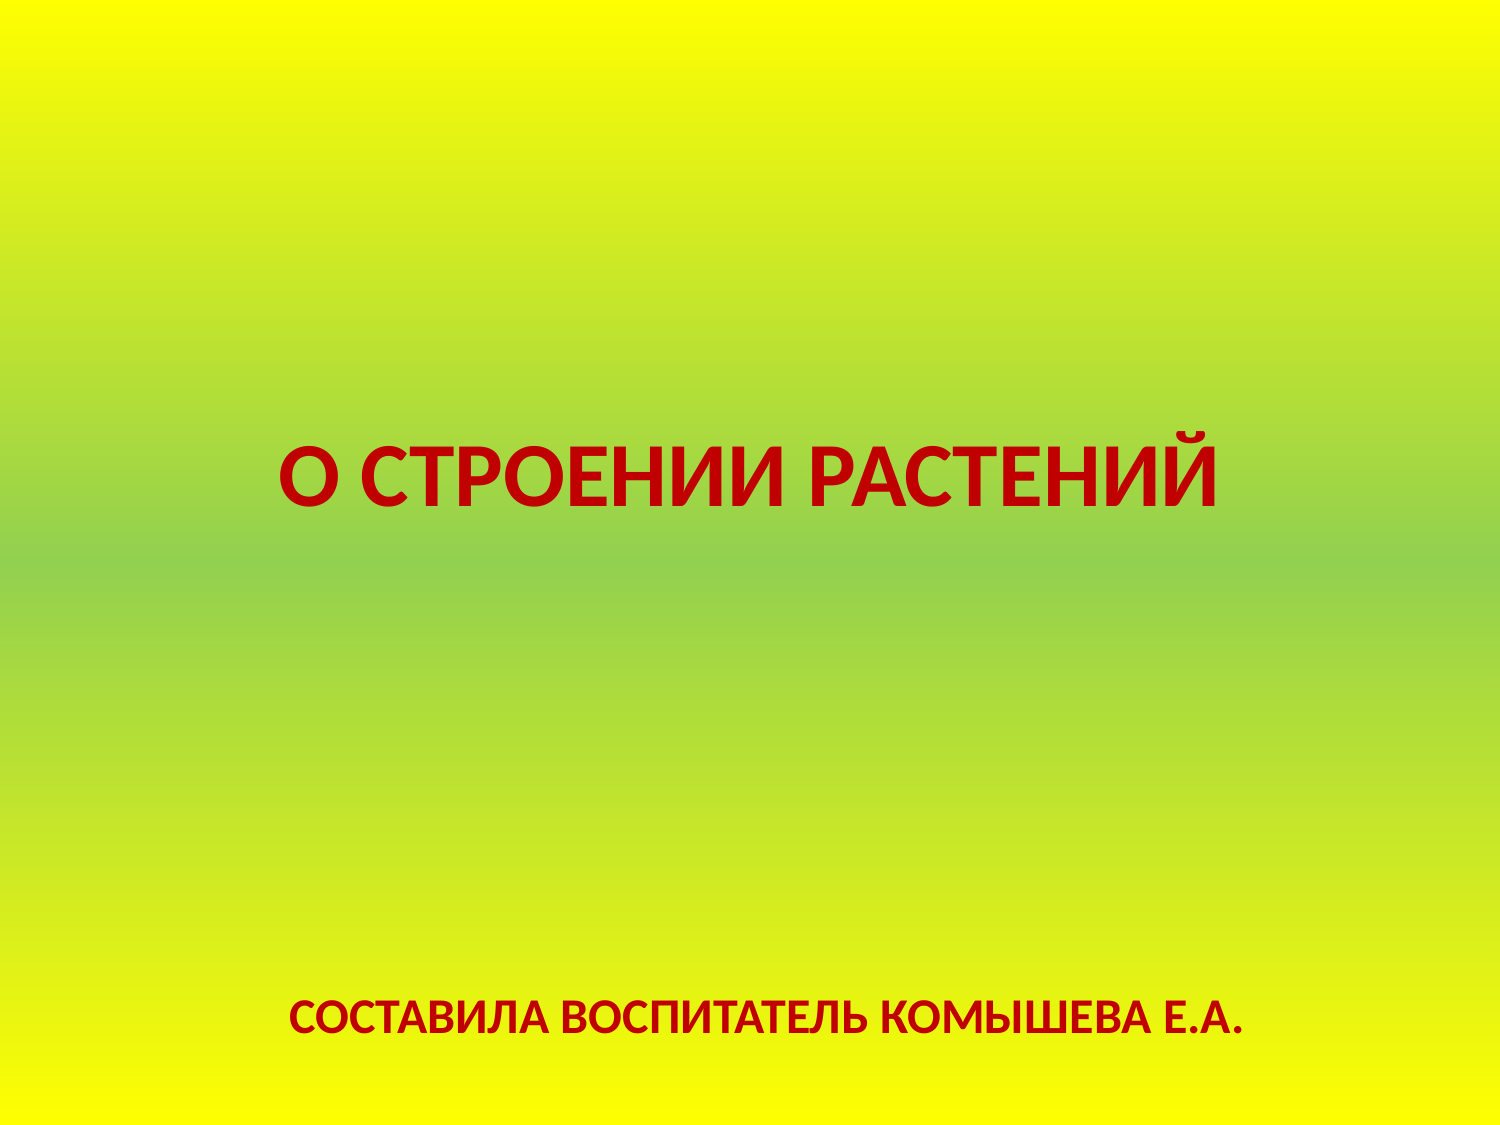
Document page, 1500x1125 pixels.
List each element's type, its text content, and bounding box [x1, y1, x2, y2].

subtitle СОСТАВИЛА ВОСПИТАТЕЛЬ КОМЫШЕВА Е.А. [242, 975, 1293, 1055]
title О СТРОЕНИИ РАСТЕНИЙ [112, 349, 1388, 591]
